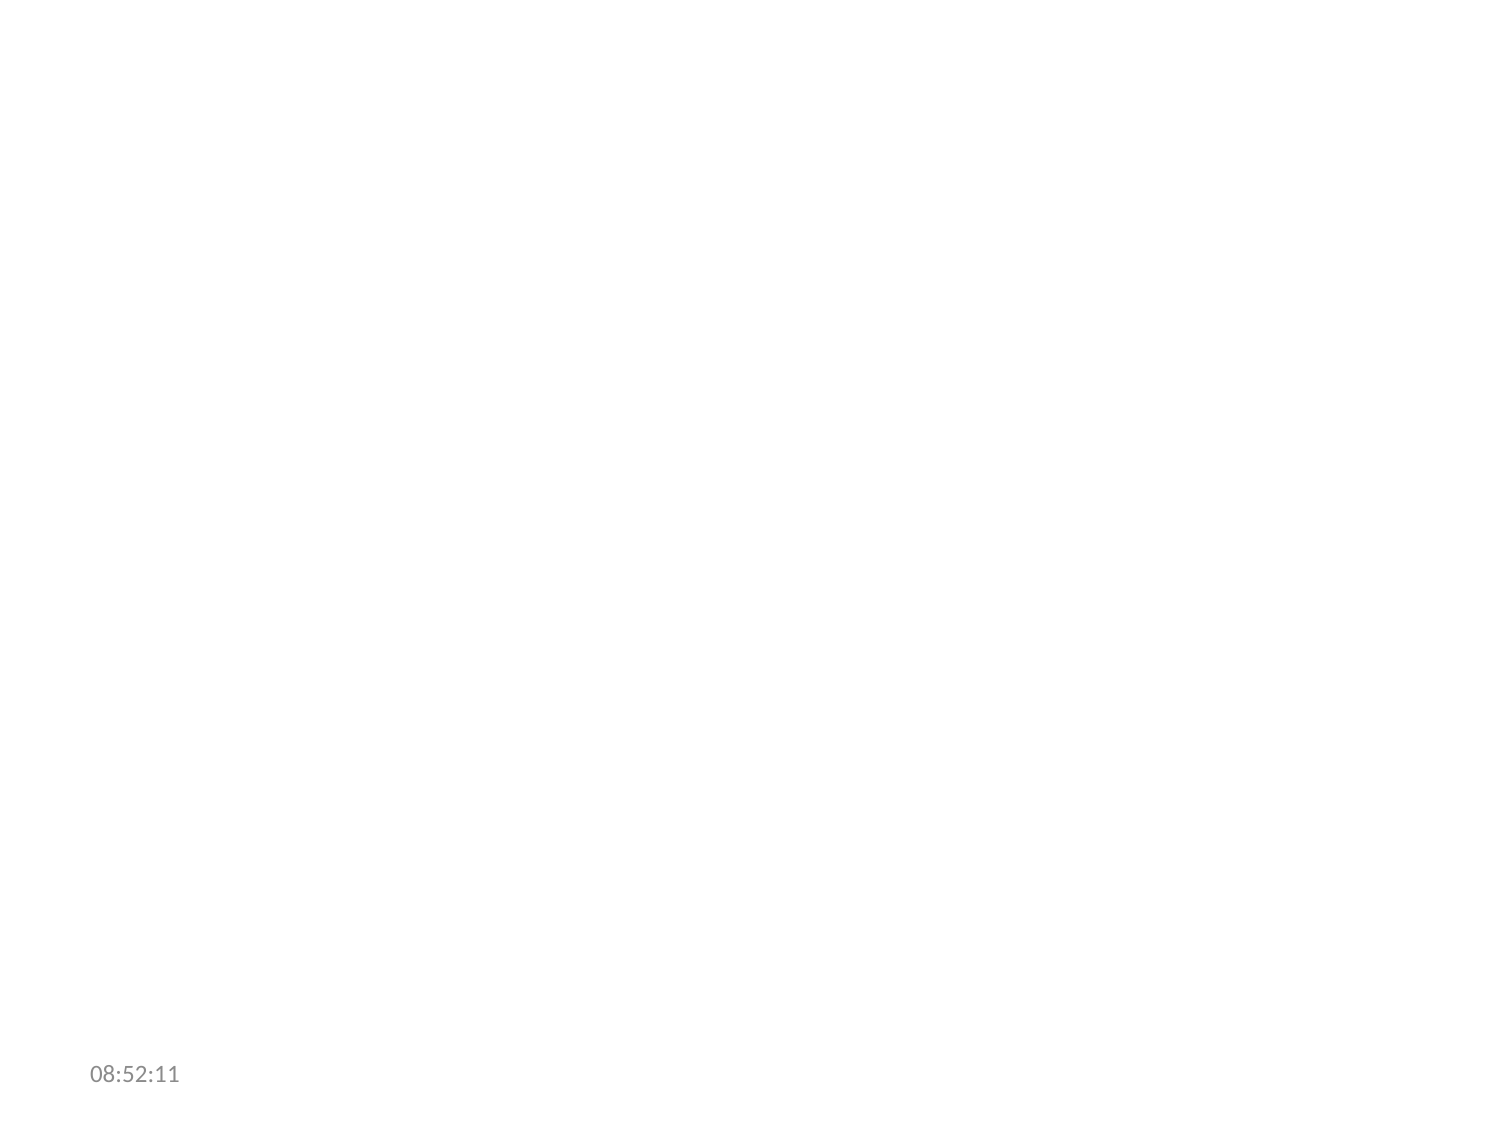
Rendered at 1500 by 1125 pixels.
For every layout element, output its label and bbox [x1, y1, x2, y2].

slide_number [75, 1042, 425, 1103]
